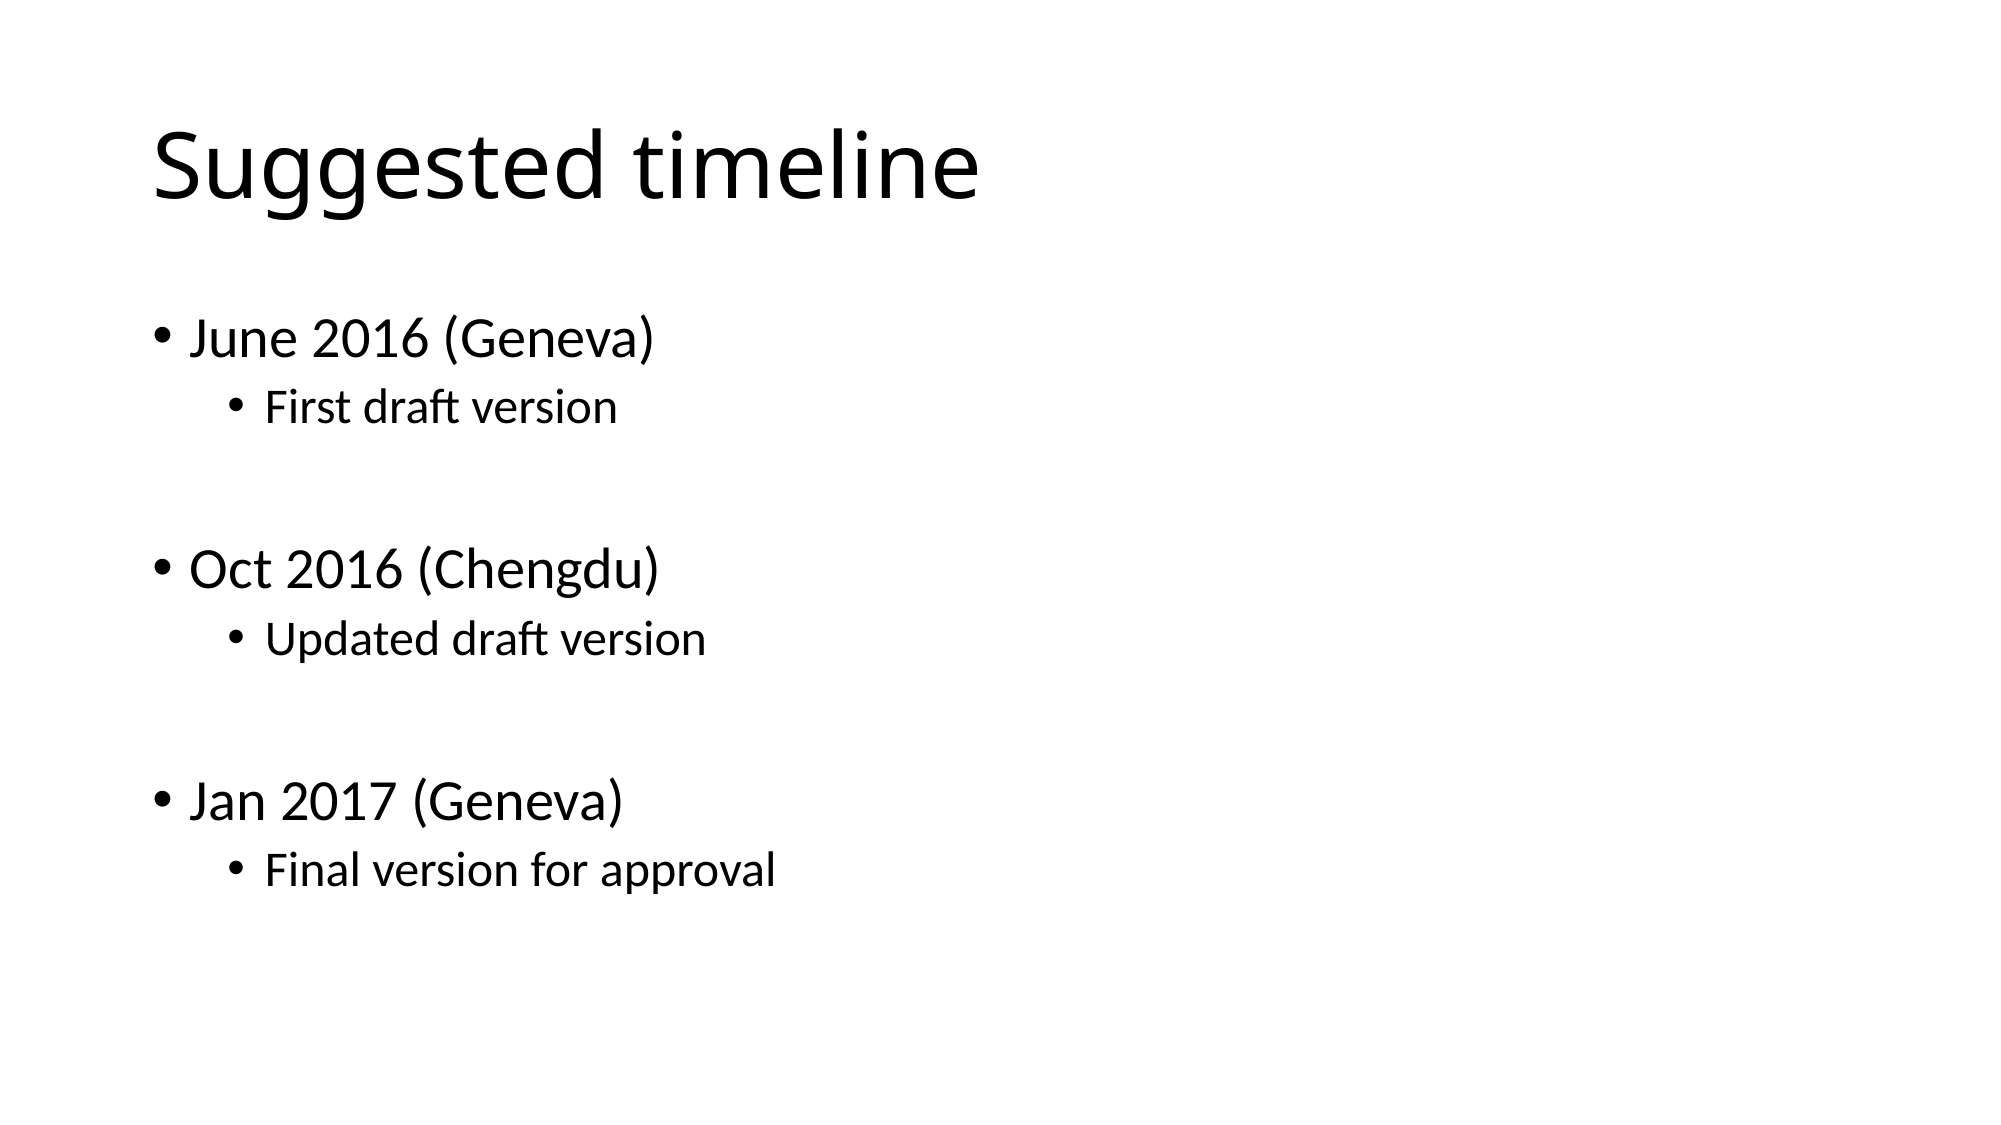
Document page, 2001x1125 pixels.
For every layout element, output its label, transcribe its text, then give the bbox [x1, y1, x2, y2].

title Suggested timeline [137, 59, 1863, 278]
list June 2016 (Geneva) First draft version Oct 2016 (Chengdu) Updated draft version Jan 2017 (Geneva) Final version for approval [137, 299, 1863, 1014]
